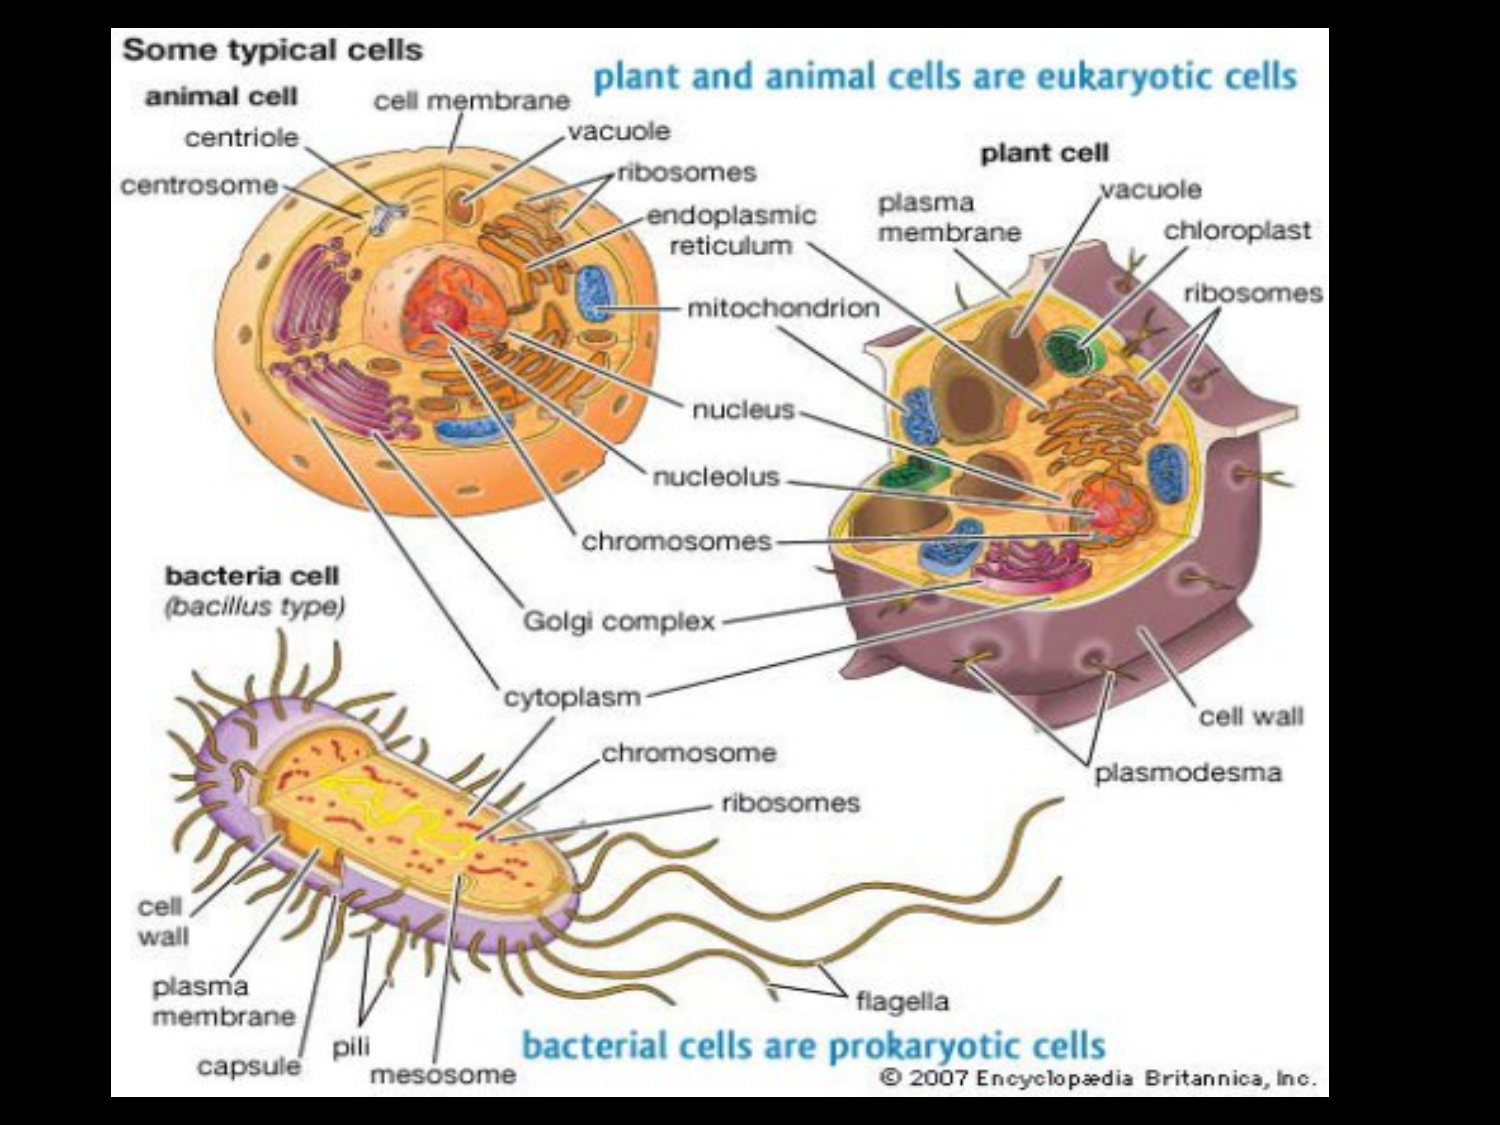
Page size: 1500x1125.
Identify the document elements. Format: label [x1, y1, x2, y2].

picture [111, 27, 1329, 1098]
